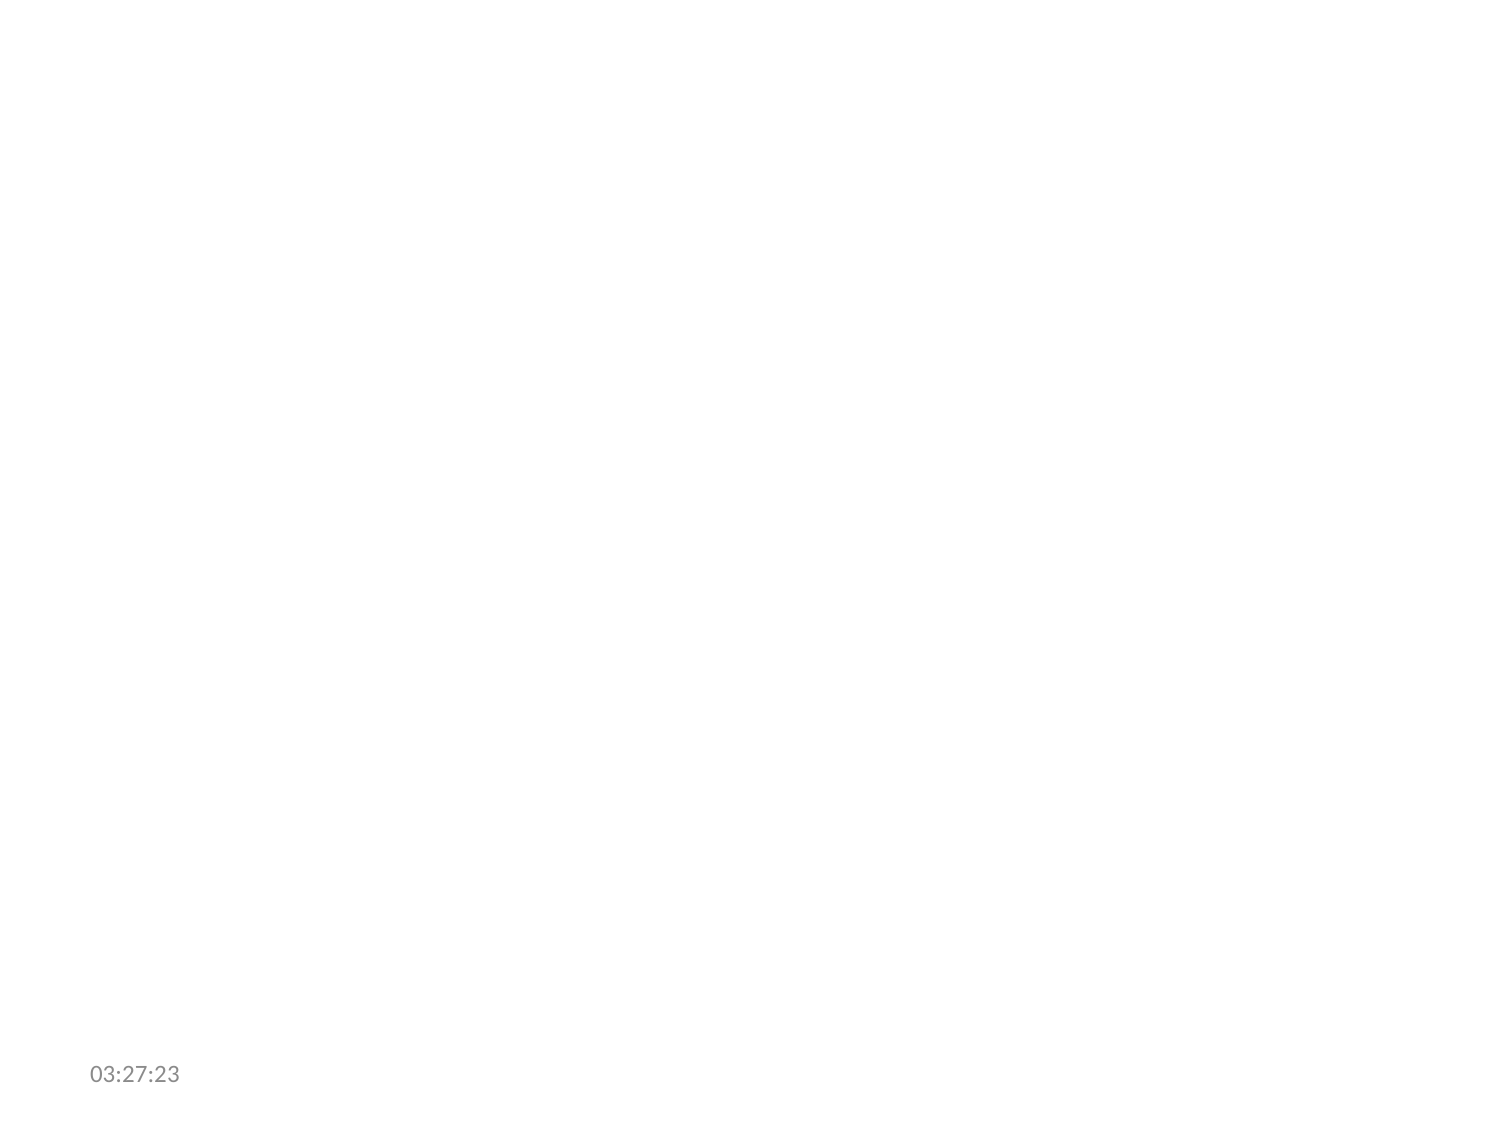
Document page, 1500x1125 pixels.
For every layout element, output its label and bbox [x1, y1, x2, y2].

slide_number [75, 1042, 425, 1103]
